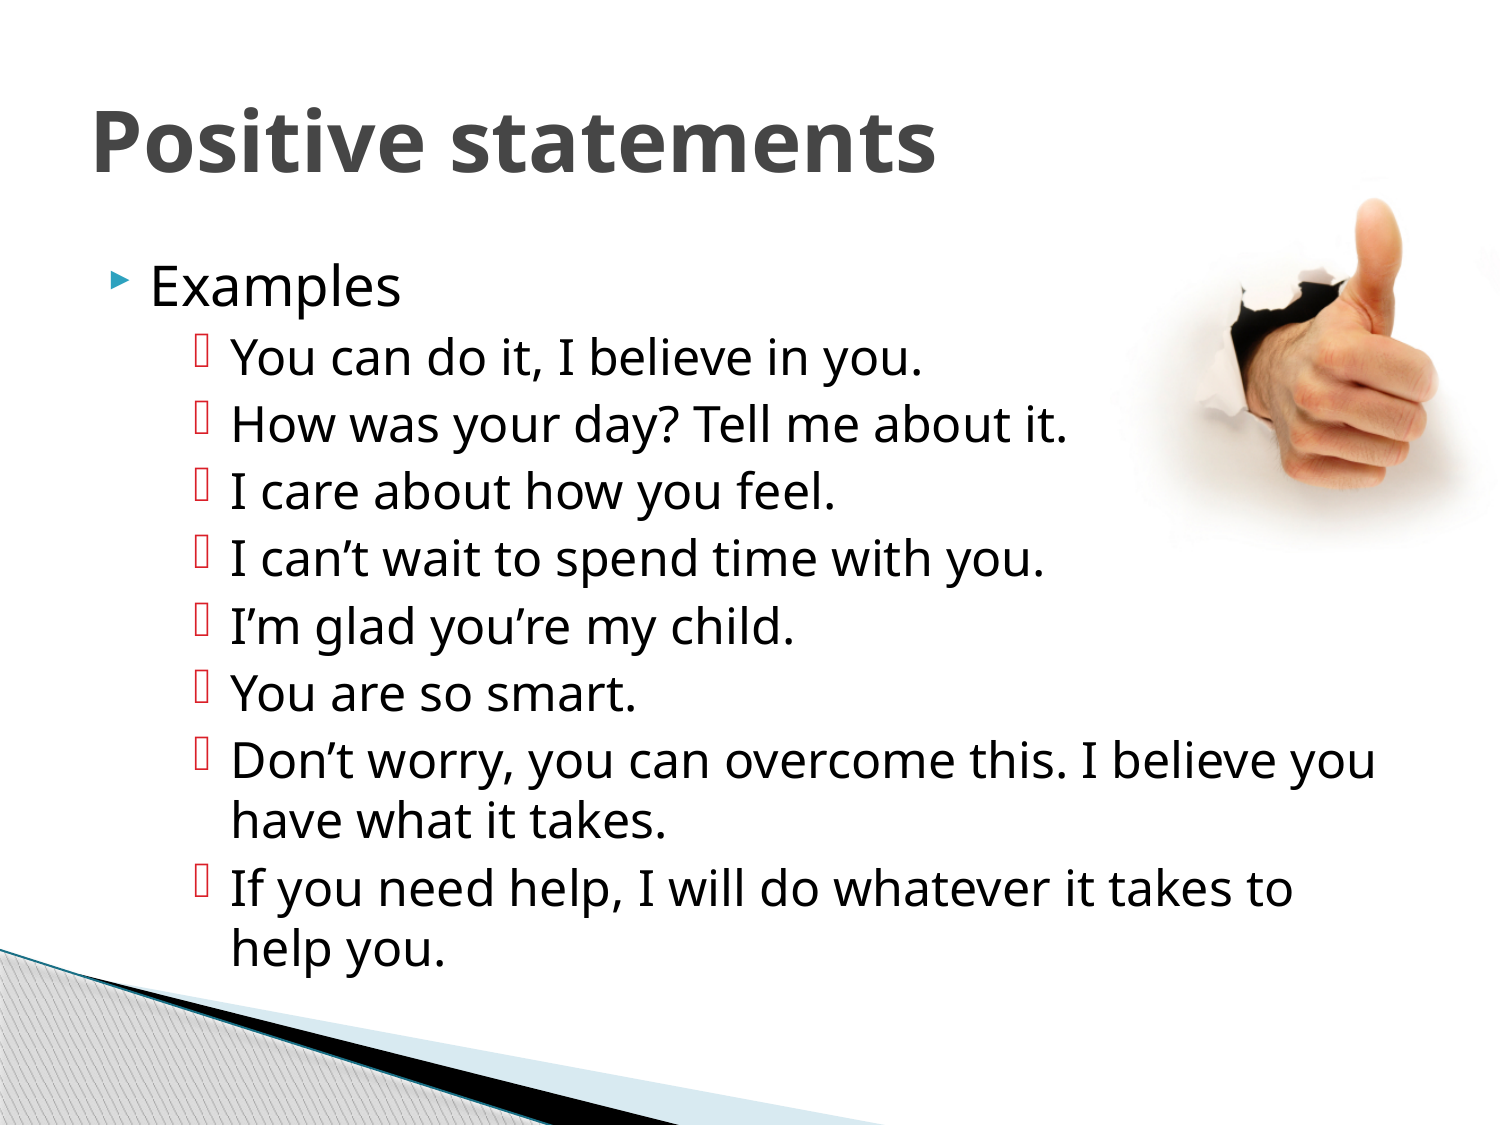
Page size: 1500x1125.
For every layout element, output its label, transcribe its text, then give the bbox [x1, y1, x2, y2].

title Positive statements [75, 45, 1425, 233]
list Examples You can do it, I believe in you. How was your day? Tell me about it. I care about how you feel. I can’t wait to spend time with you. I’m glad you’re my child. You are so smart. Don’t worry, you can overcome this. I believe you have what it takes. If you need help, I will do whatever it takes to help you. [75, 243, 1425, 986]
picture [1109, 162, 1500, 554]
